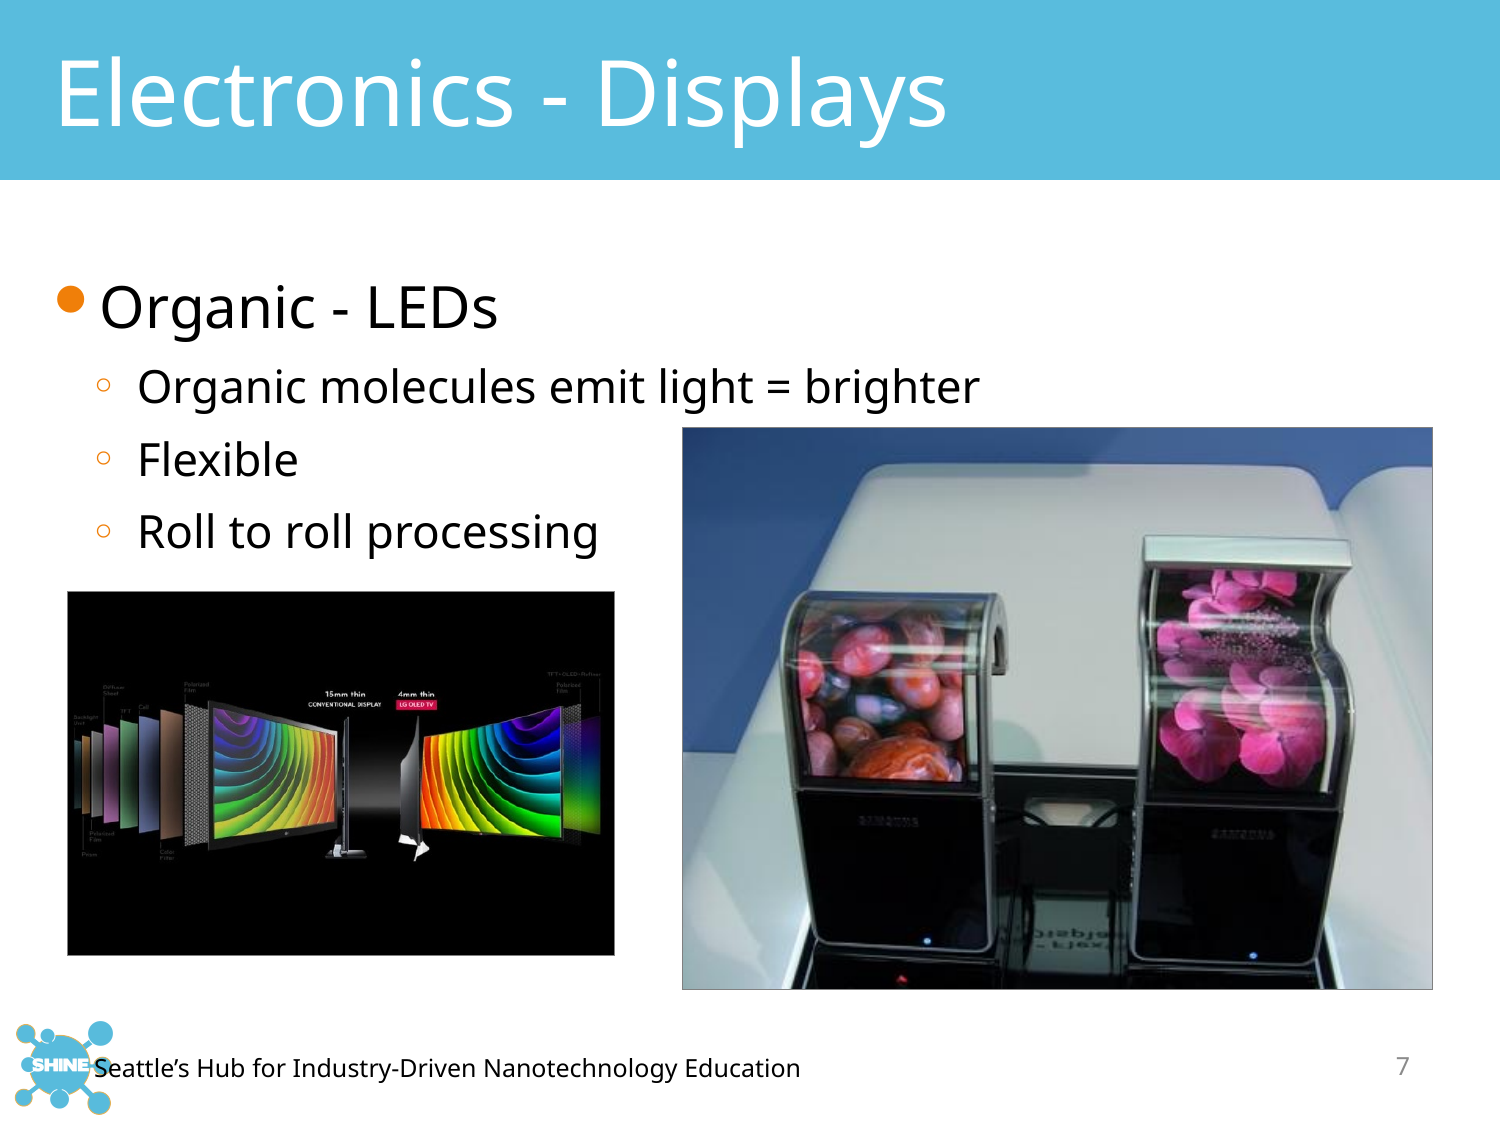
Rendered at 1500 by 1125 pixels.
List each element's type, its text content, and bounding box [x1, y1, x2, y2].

title Electronics - Displays [0, 0, 1500, 180]
list Organic - LEDs Organic molecules emit light = brighter Flexible Roll to roll processing [0, 262, 1500, 943]
picture [12, 1020, 116, 1115]
picture [67, 591, 615, 956]
slide_number 7 [1074, 1037, 1425, 1098]
picture [681, 427, 1433, 991]
